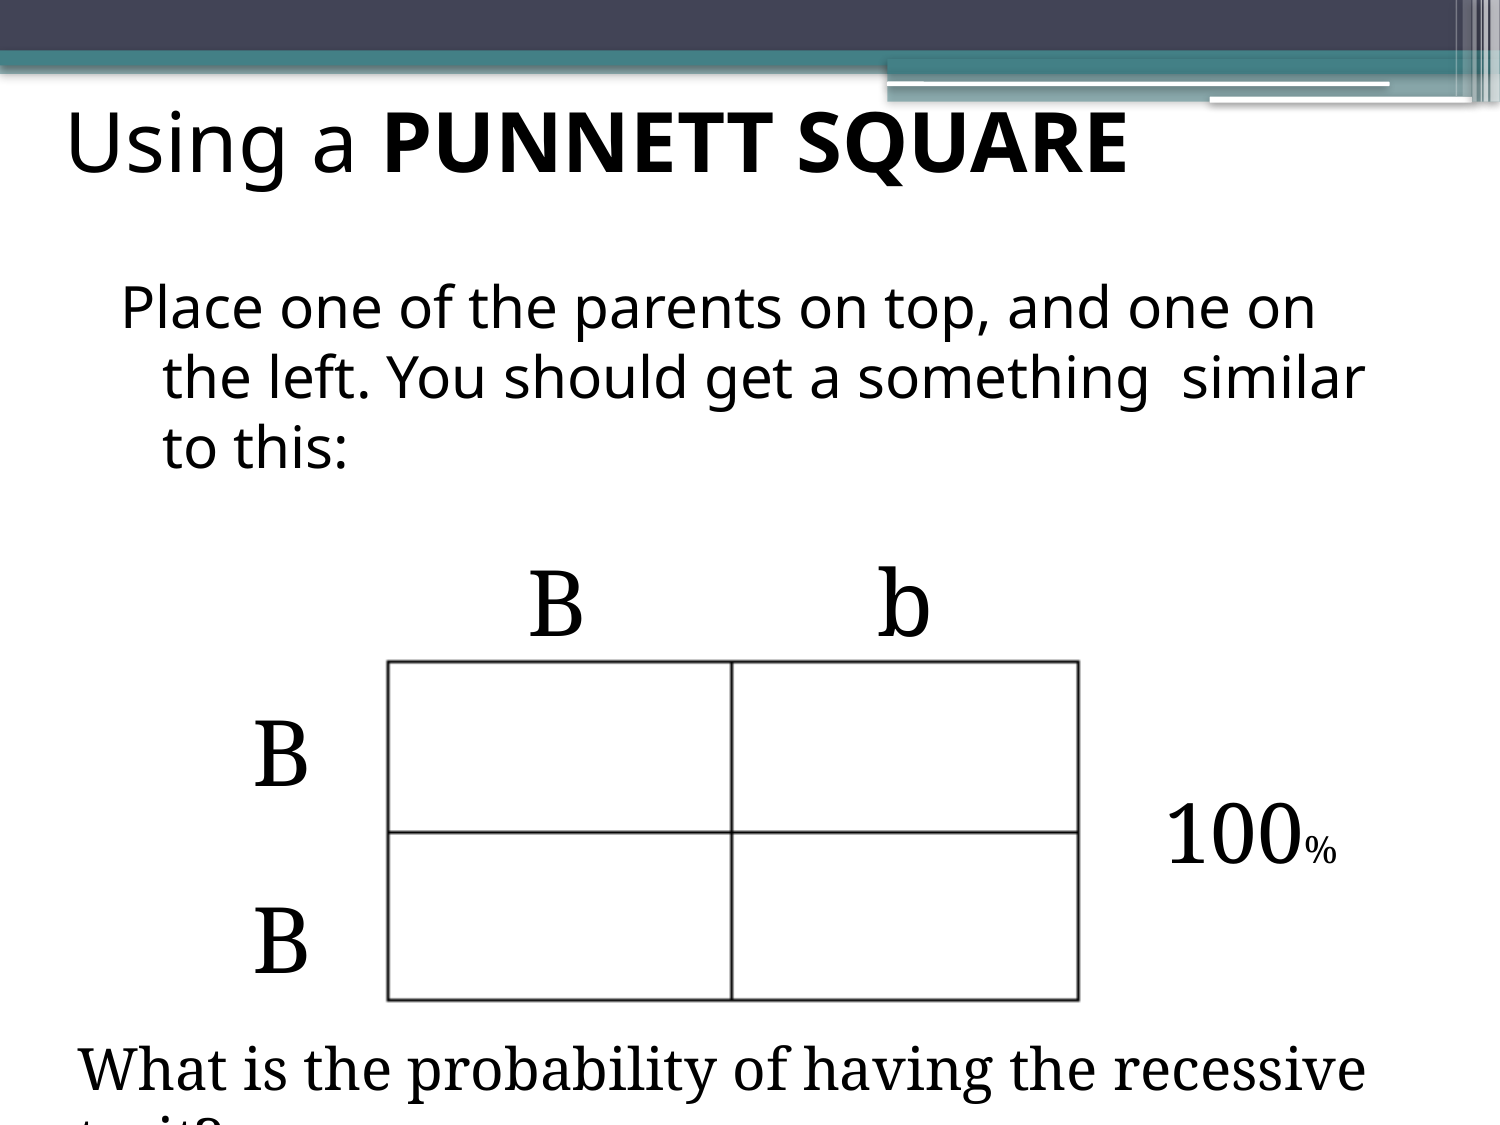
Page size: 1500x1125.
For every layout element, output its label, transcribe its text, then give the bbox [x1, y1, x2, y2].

list Place one of the parents on top, and one on the left. You should get a something similar to this: [87, 262, 1438, 563]
text_box 100% [1156, 772, 1363, 888]
text_box B [237, 874, 317, 1000]
picture [324, 615, 1151, 1046]
text_box b [862, 537, 988, 612]
title Using a PUNNETT SQUARE [50, 45, 1425, 233]
text_box B [512, 537, 638, 612]
text_box B [237, 687, 317, 813]
text_box What is the probability of having the recessive trait? [62, 1024, 1450, 1125]
